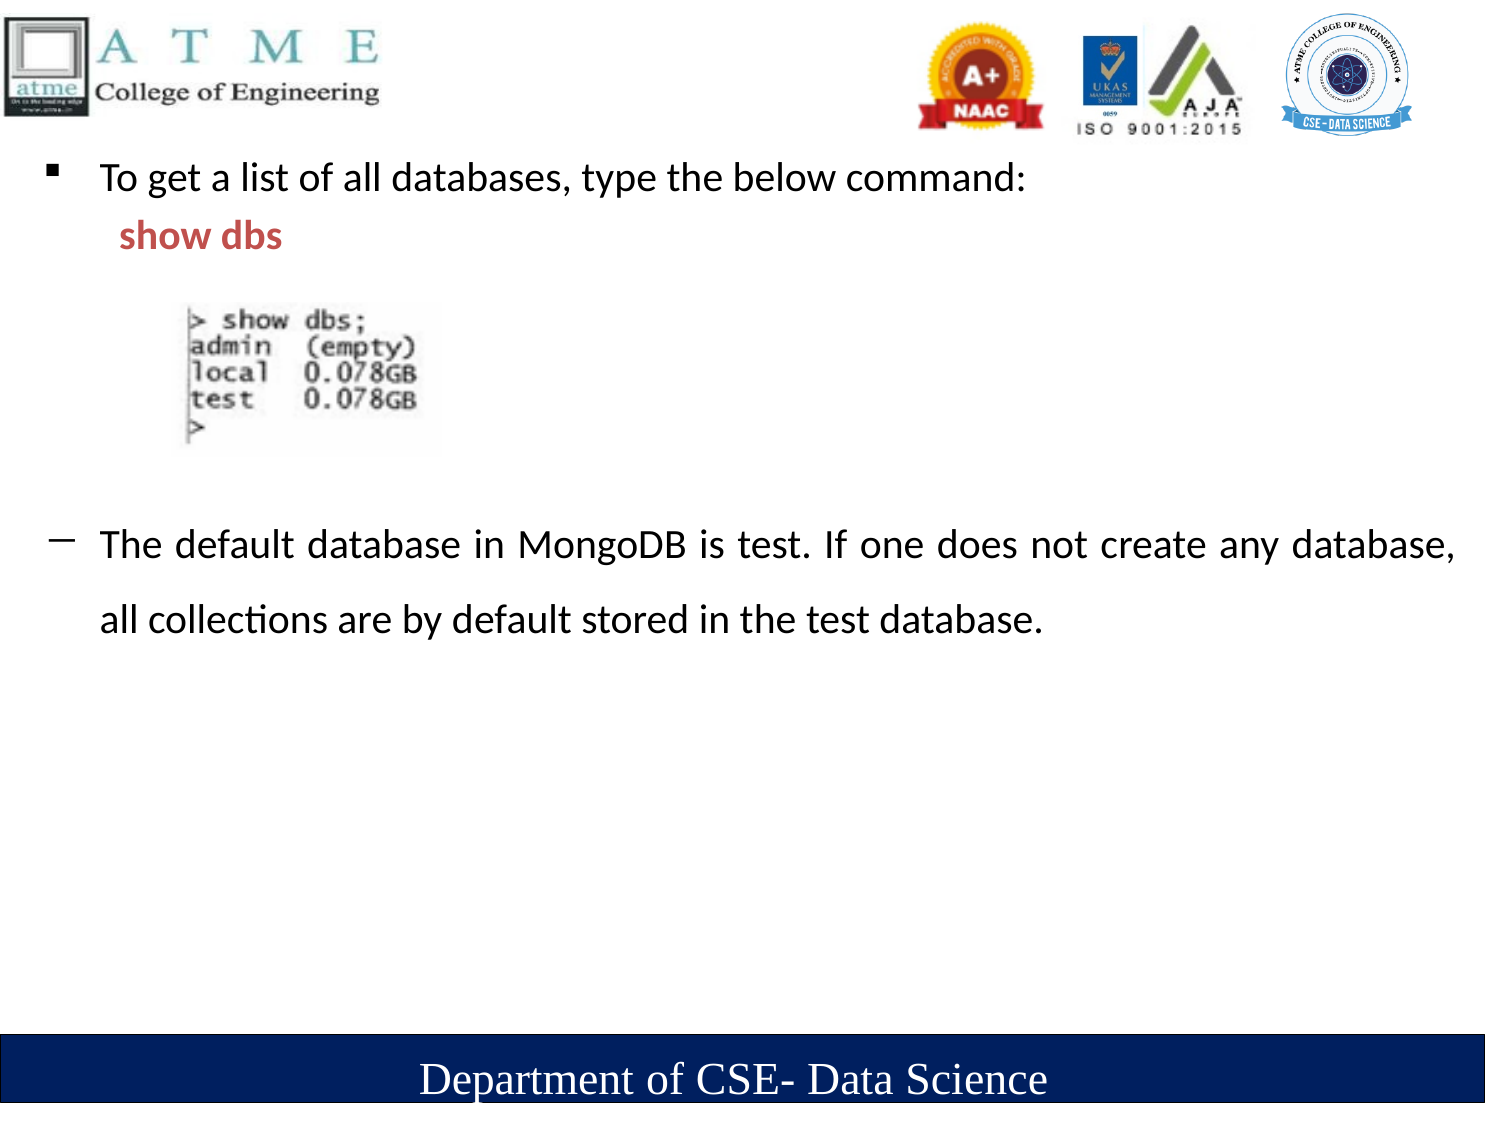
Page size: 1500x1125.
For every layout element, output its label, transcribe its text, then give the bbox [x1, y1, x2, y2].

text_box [0, 1033, 1486, 1104]
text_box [1061, 16, 1256, 146]
picture [903, 20, 1058, 151]
picture [0, 13, 383, 121]
picture [1281, 9, 1412, 140]
list To get a list of all databases, type the below command: show dbs The default database in MongoDB is test. If one does not create any database, all collections are by default stored in the test database. [28, 142, 1472, 990]
picture [171, 302, 443, 457]
